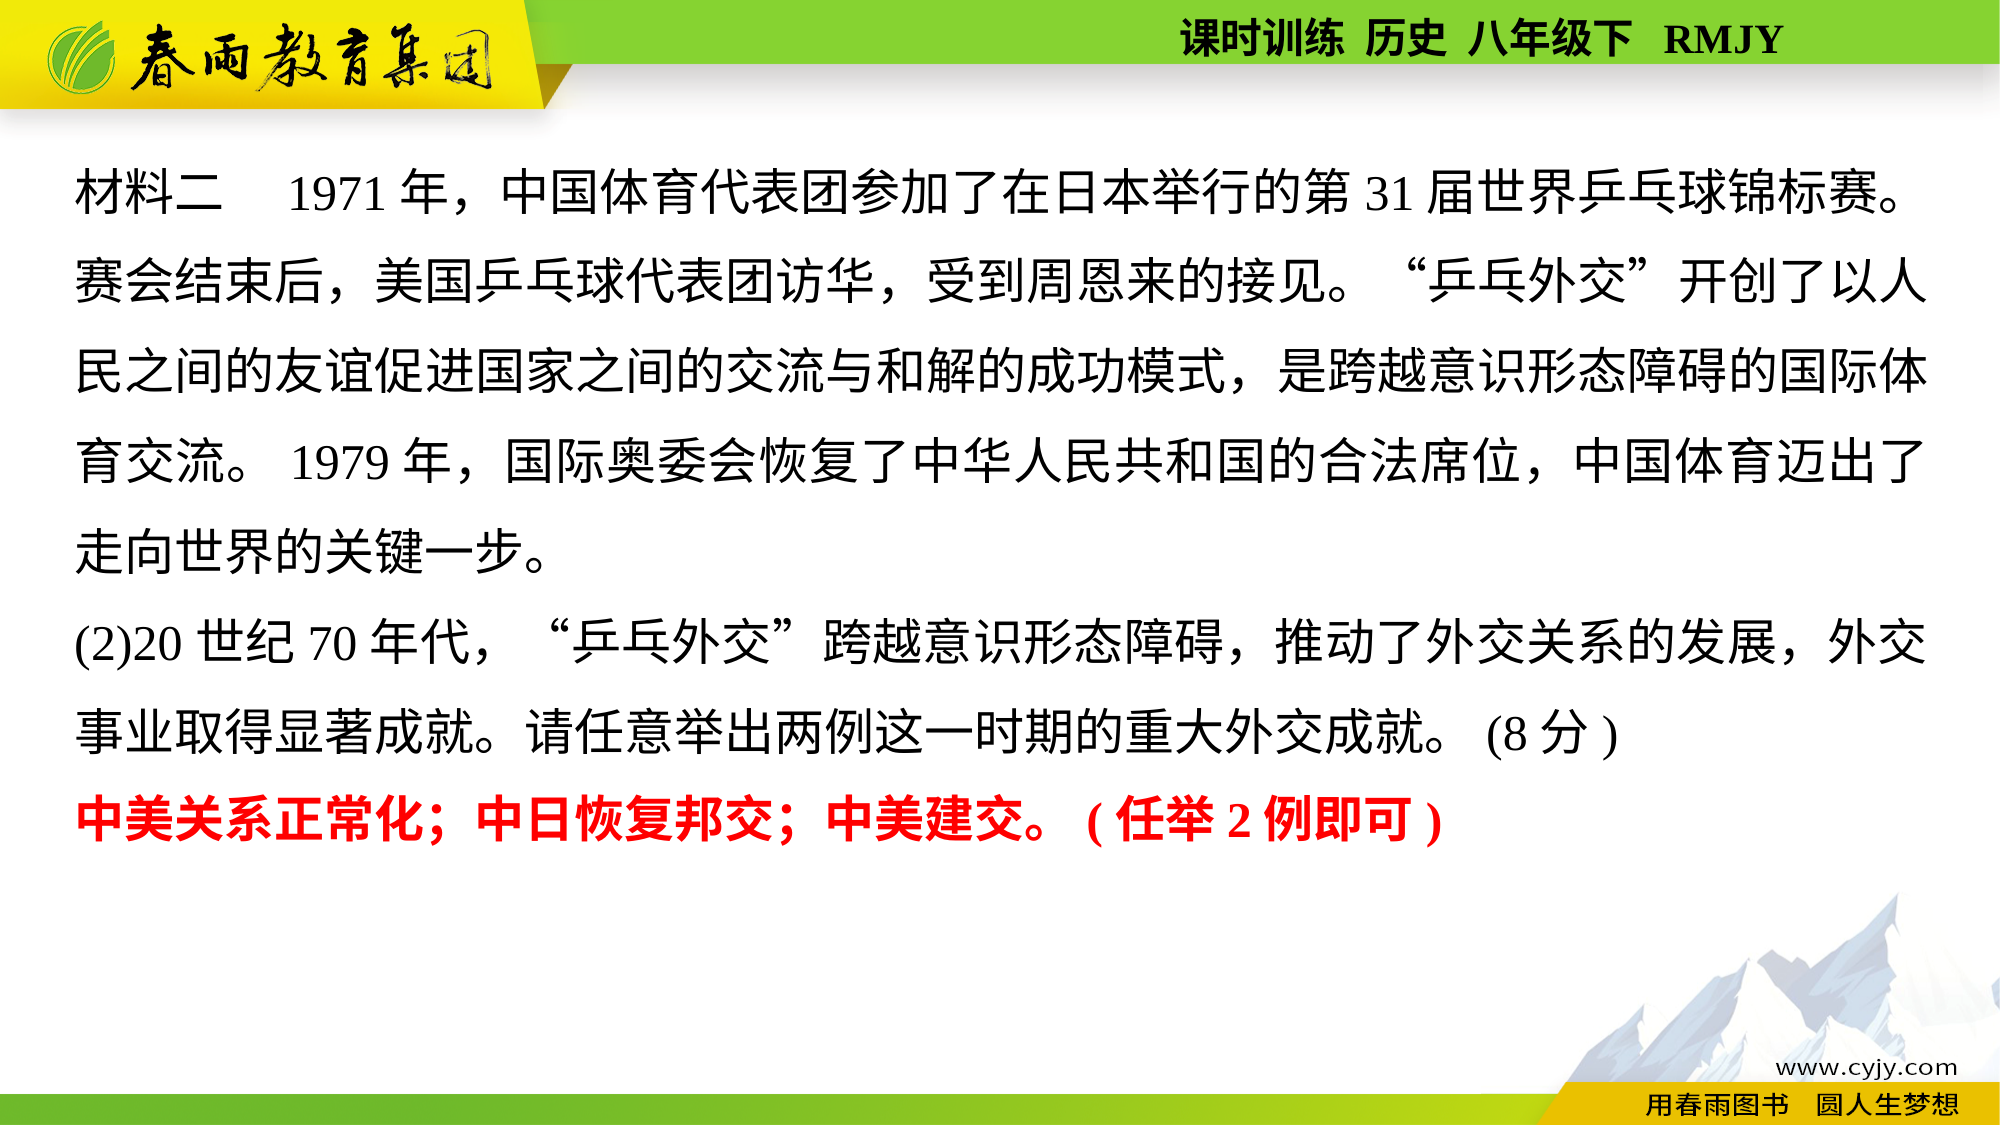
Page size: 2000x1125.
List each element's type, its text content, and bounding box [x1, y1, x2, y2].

list 材料二 1971年，中国体育代表团参加了在日本举行的第31届世界乒乓球锦标赛。赛会结束后，美国乒乓球代表团访华，受到周恩来的接见。“乒乓外交”开创了以人民之间的友谊促进国家之间的交流与和解的成功模式，是跨越意识形态障碍的国际体育交流。1979年，国际奥委会恢复了中华人民共和国的合法席位，中国体育迈出了走向世界的关键一步。 (2)20世纪70年代，“乒乓外交”跨越意识形态障碍，推动了外交关系的发展，外交事业取得显著成就。请任意举出两例这一时期的重大外交成就。(8分) [59, 122, 1944, 750]
picture [0, 0, 2000, 1125]
text_box 中美关系正常化；中日恢复邦交；中美建交。(任举2例即可) [59, 750, 1944, 855]
